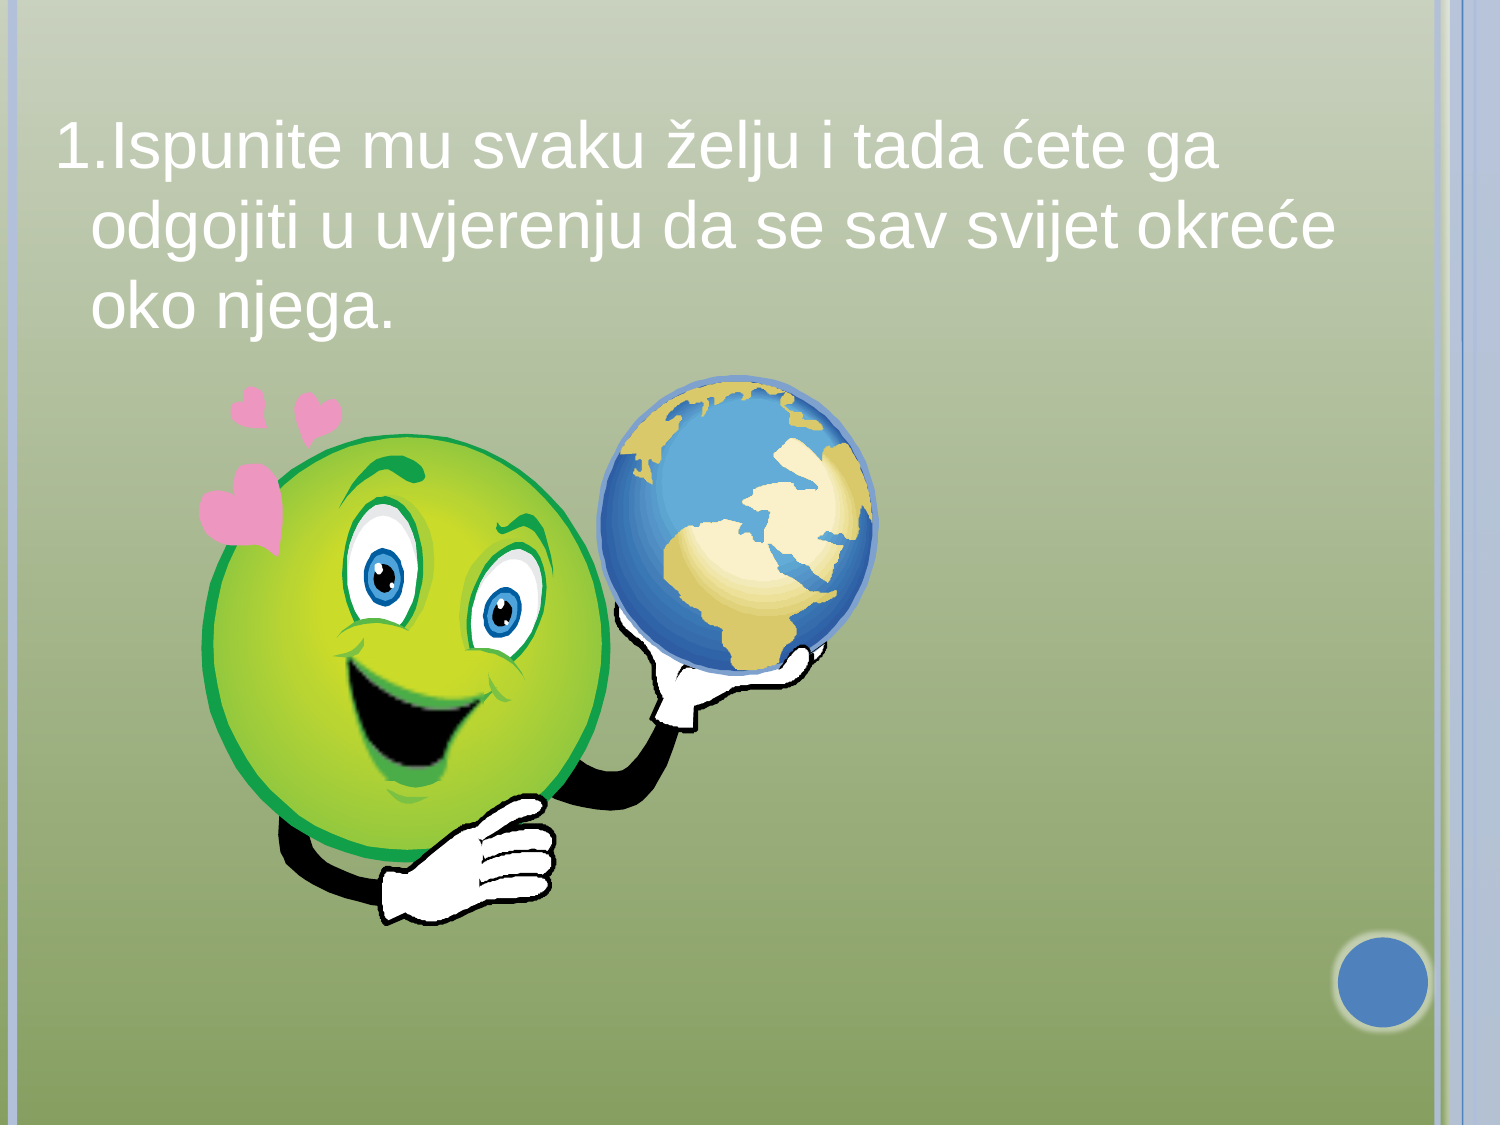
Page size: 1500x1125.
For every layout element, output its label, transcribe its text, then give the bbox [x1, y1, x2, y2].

picture [198, 374, 880, 927]
text_box Ispunite mu svaku želju i tada ćete ga odgojiti u uvjerenju da se sav svijet okreće oko njega. [0, 49, 1360, 474]
